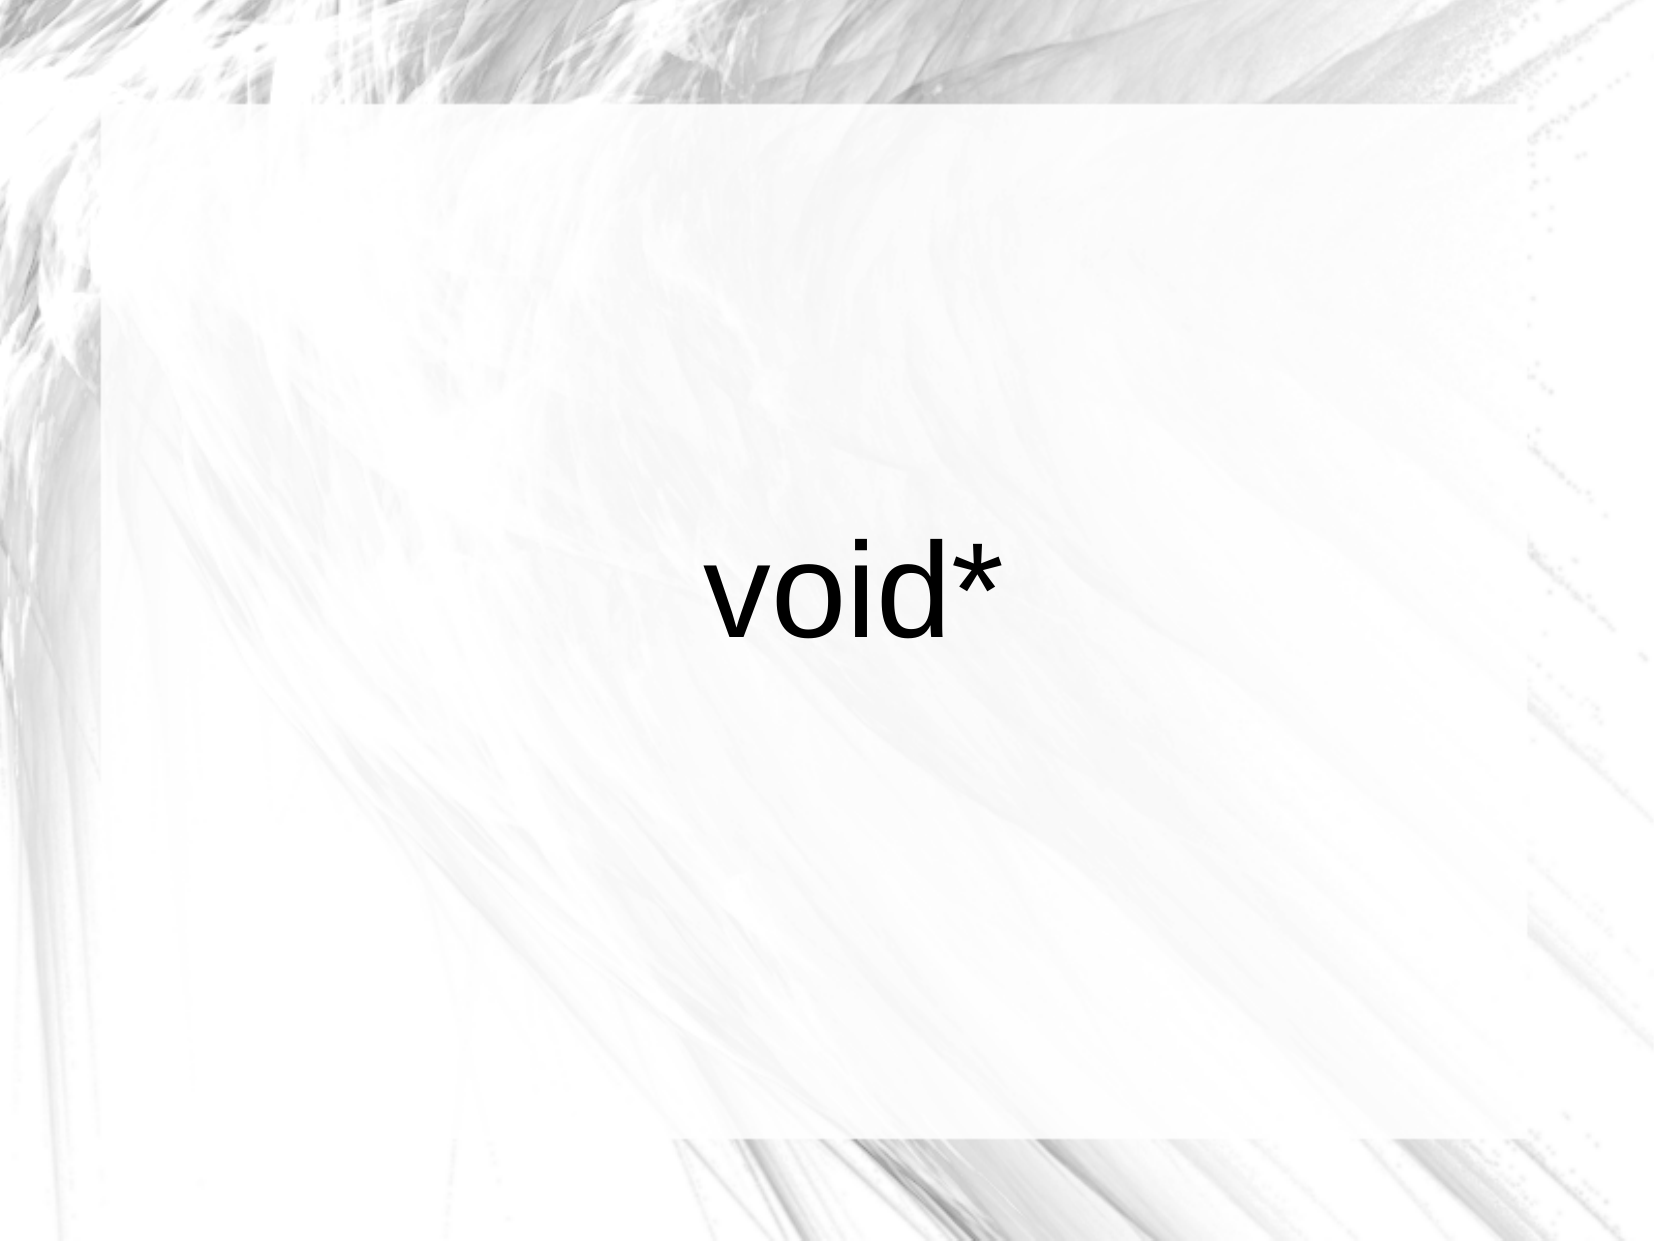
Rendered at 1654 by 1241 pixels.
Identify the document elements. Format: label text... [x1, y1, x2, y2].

picture [0, 0, 1654, 1241]
list void* [118, 319, 1571, 1109]
